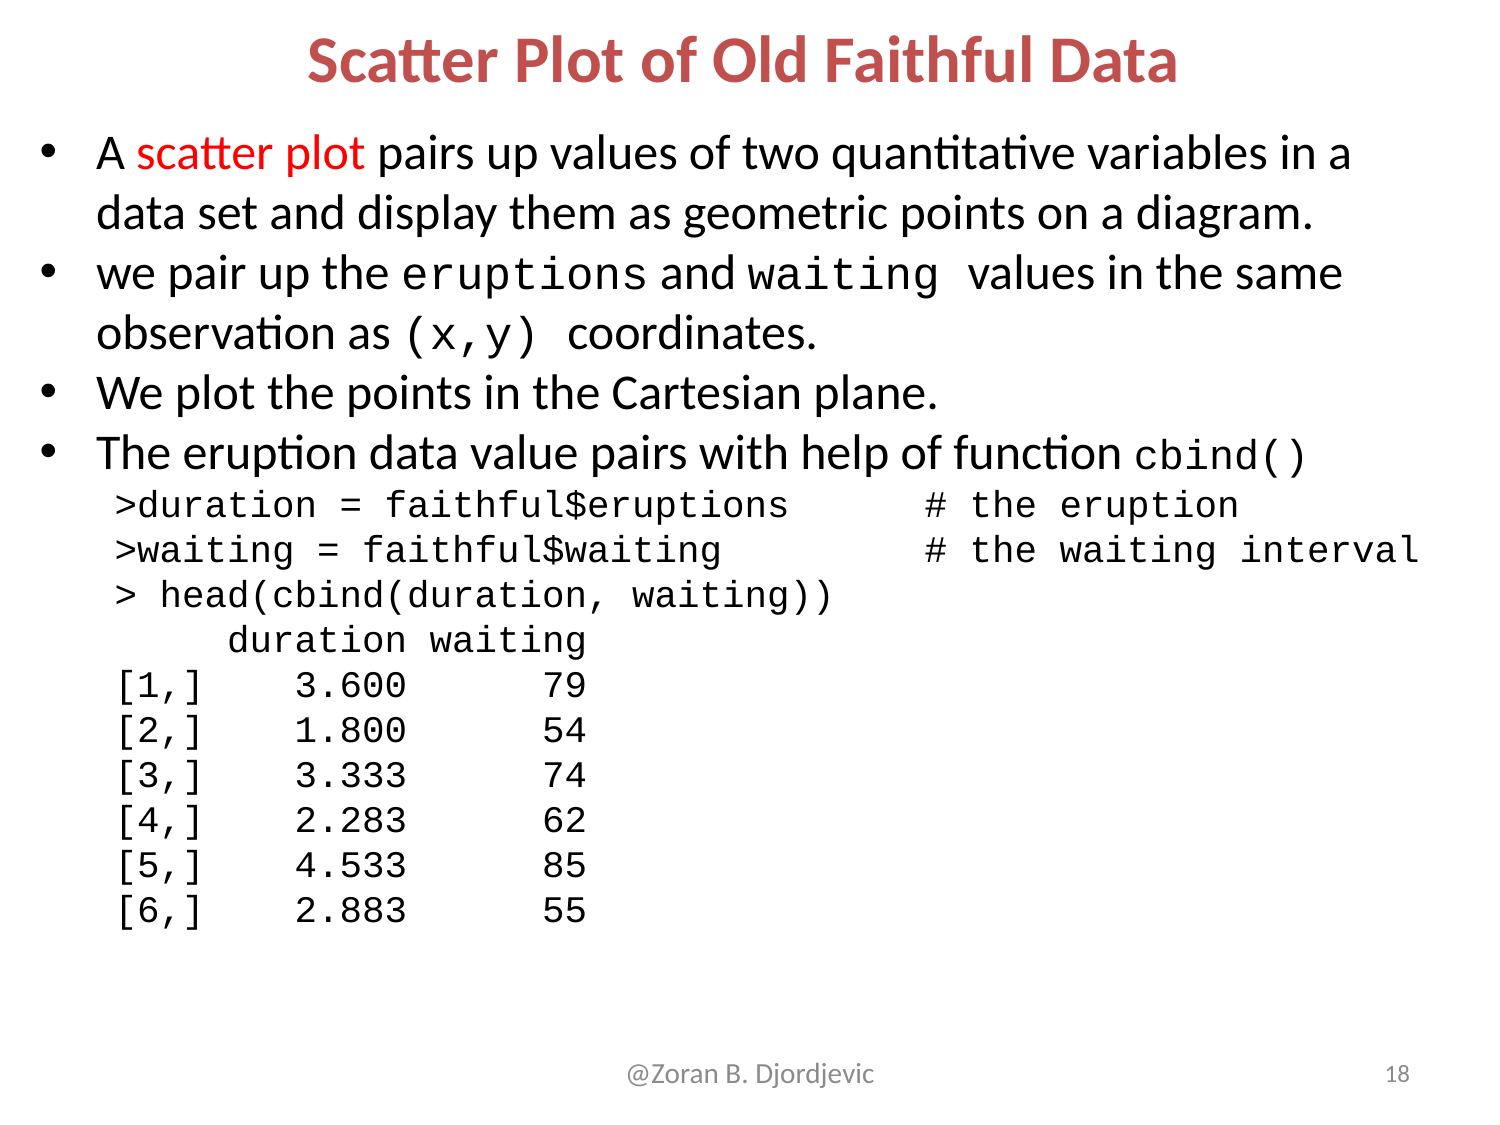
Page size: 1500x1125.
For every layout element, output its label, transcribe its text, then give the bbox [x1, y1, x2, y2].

title Scatter Plot of Old Faithful Data [106, 6, 1382, 107]
text_box A scatter plot pairs up values of two quantitative variables in a data set and display them as geometric points on a diagram. we pair up the eruptions and waiting values in the same observation as (x,y) coordinates. We plot the points in the Cartesian plane. The eruption data value pairs with help of function cbind() >duration = faithful$eruptions # the eruption >waiting = faithful$waiting # the waiting interval > head(cbind(duration, waiting)) duration waiting [1,] 3.600 79 [2,] 1.800 54 [3,] 3.333 74 [4,] 2.283 62 [5,] 4.533 85 [6,] 2.883 55 [24, 112, 1463, 978]
footer @Zoran B. Djordjevic [512, 1043, 988, 1100]
slide_number 18 [1074, 1042, 1425, 1103]
